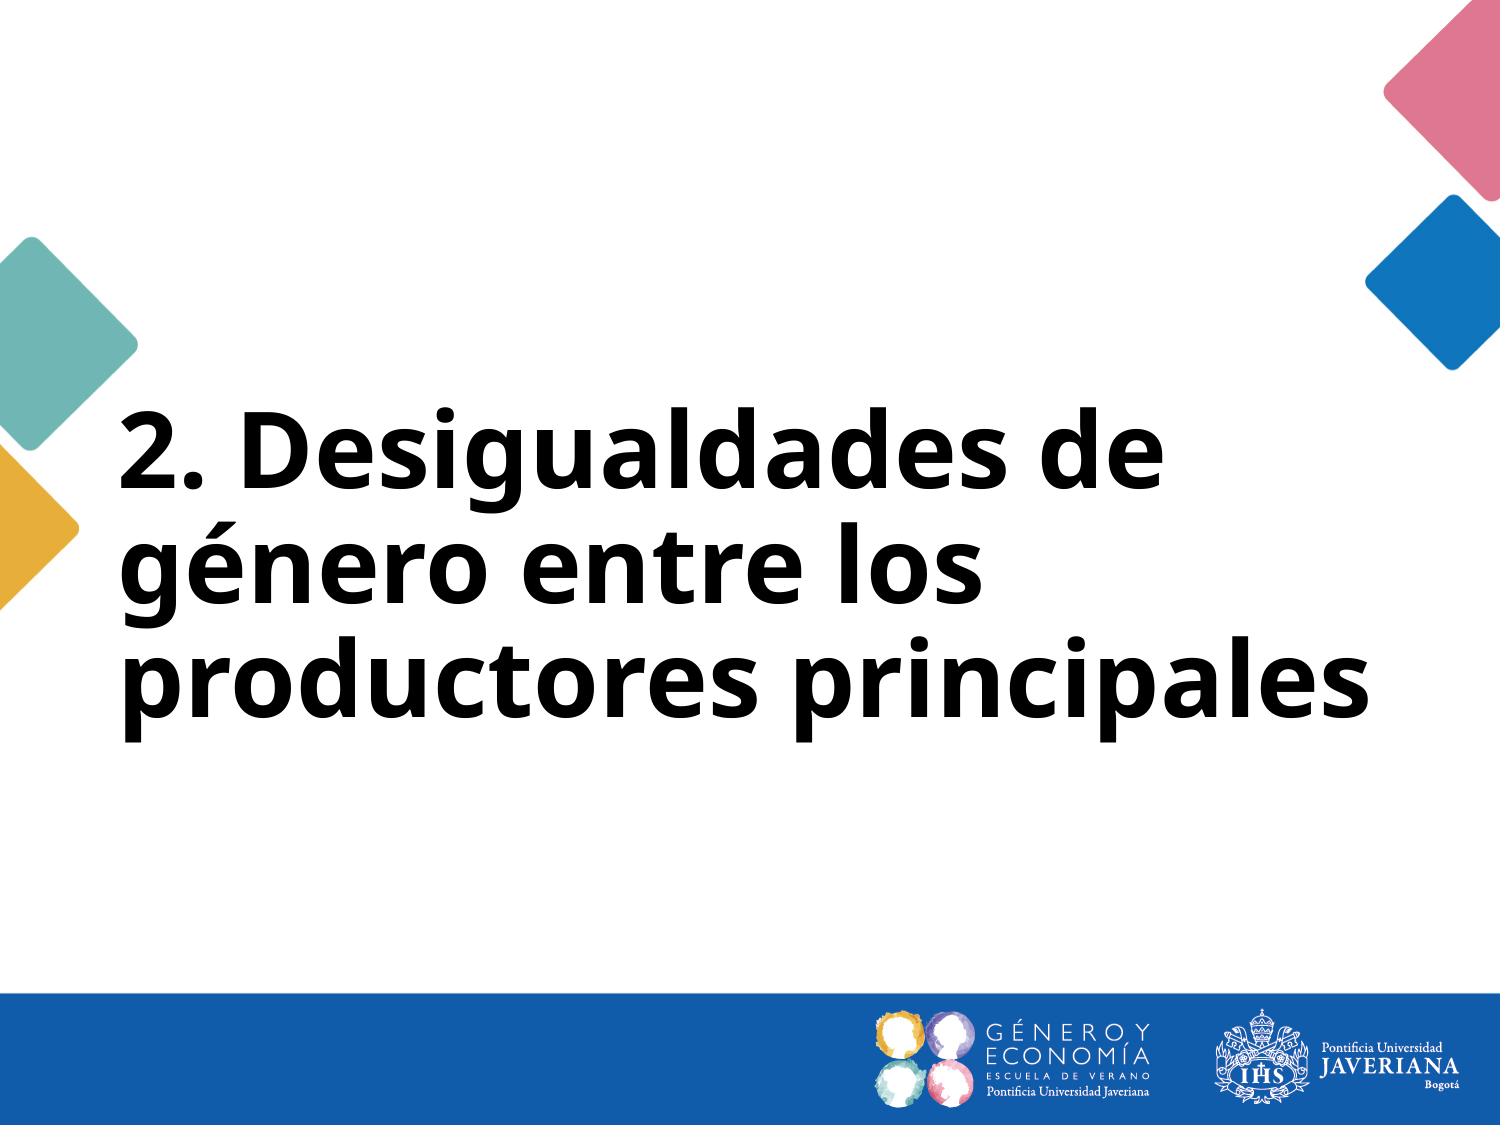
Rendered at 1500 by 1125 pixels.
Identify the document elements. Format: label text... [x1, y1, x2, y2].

picture [0, 0, 1500, 1125]
title 2. Desigualdades de género entre los productores principales [102, 280, 1397, 749]
